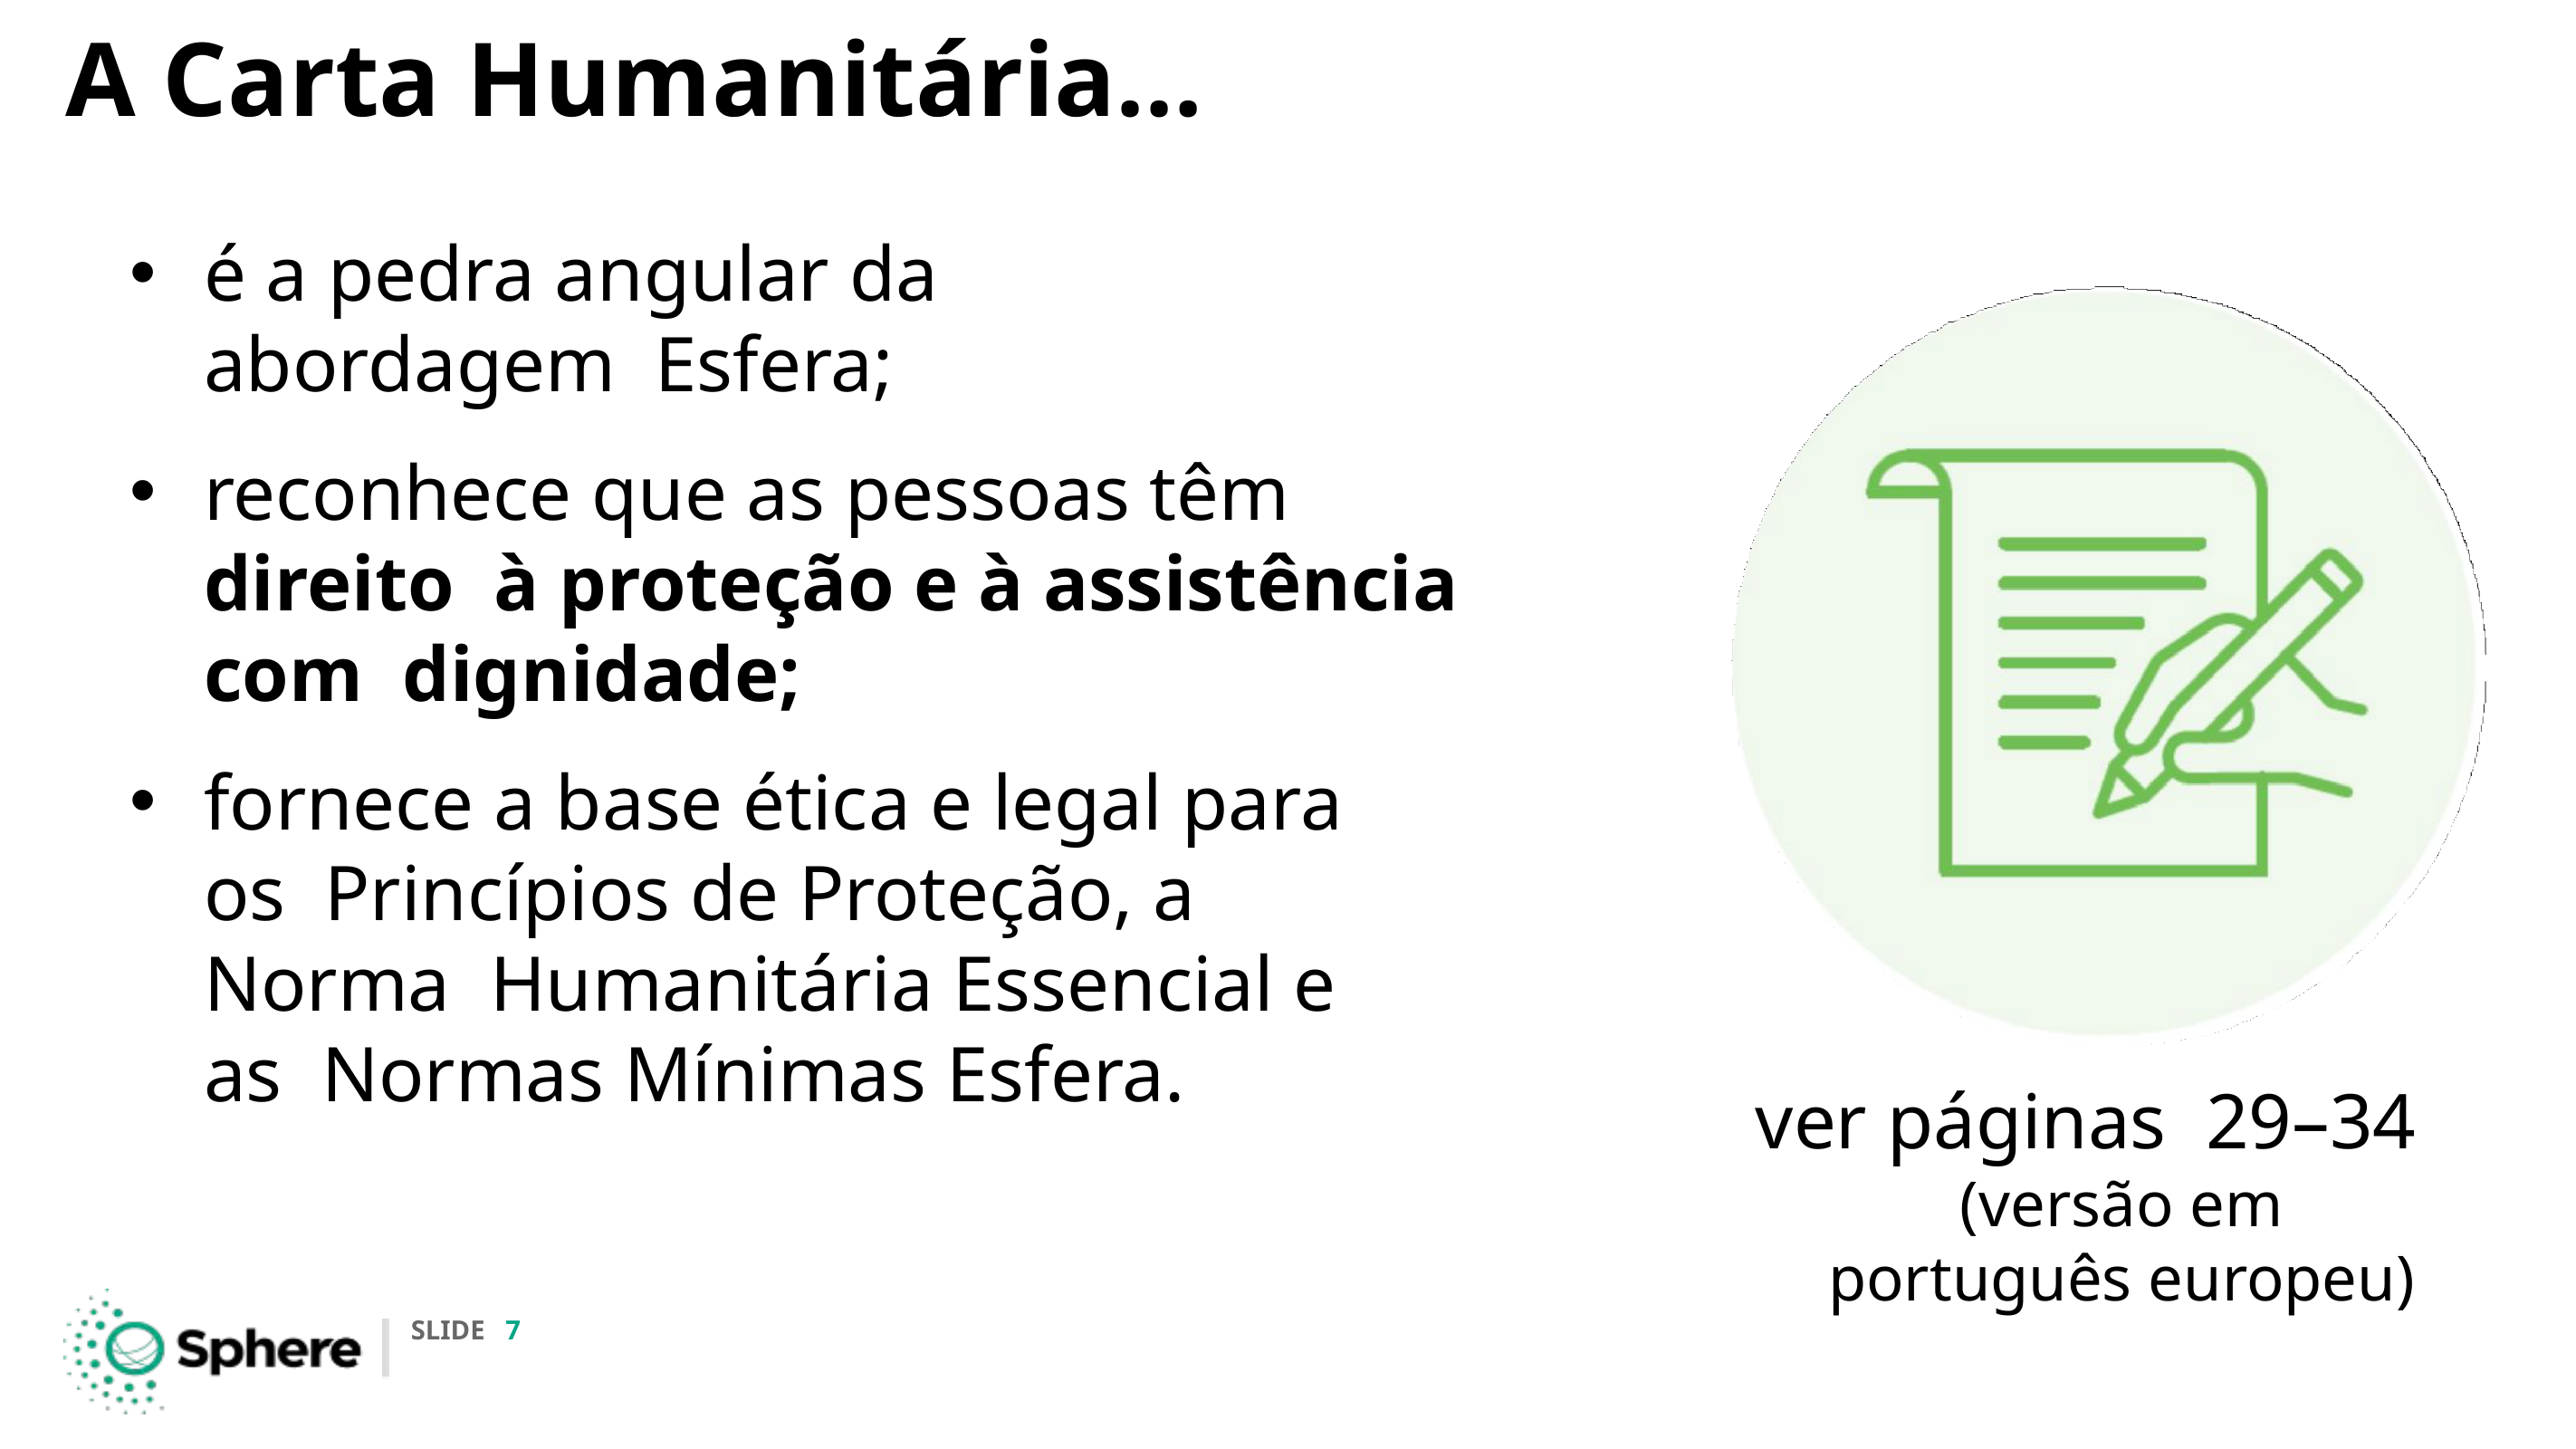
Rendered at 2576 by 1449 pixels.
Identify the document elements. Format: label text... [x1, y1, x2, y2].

title A Carta Humanitária… [63, 13, 1205, 257]
picture [382, 1319, 393, 1379]
picture [1729, 284, 2486, 1046]
text_box ver páginas 29–34 (versão em português europeu) [1729, 1071, 2442, 1314]
picture [63, 1289, 363, 1416]
slide_number SLIDE 7 [408, 1309, 599, 1449]
text_box é a pedra angular da abordagem Esfera; reconhece que as pessoas têm direito à proteção e à assistência com dignidade; fornece a base ética e legal para os Princípios de Proteção, a Norma Humanitária Essencial e as Normas Mínimas Esfera. [128, 224, 1559, 1117]
